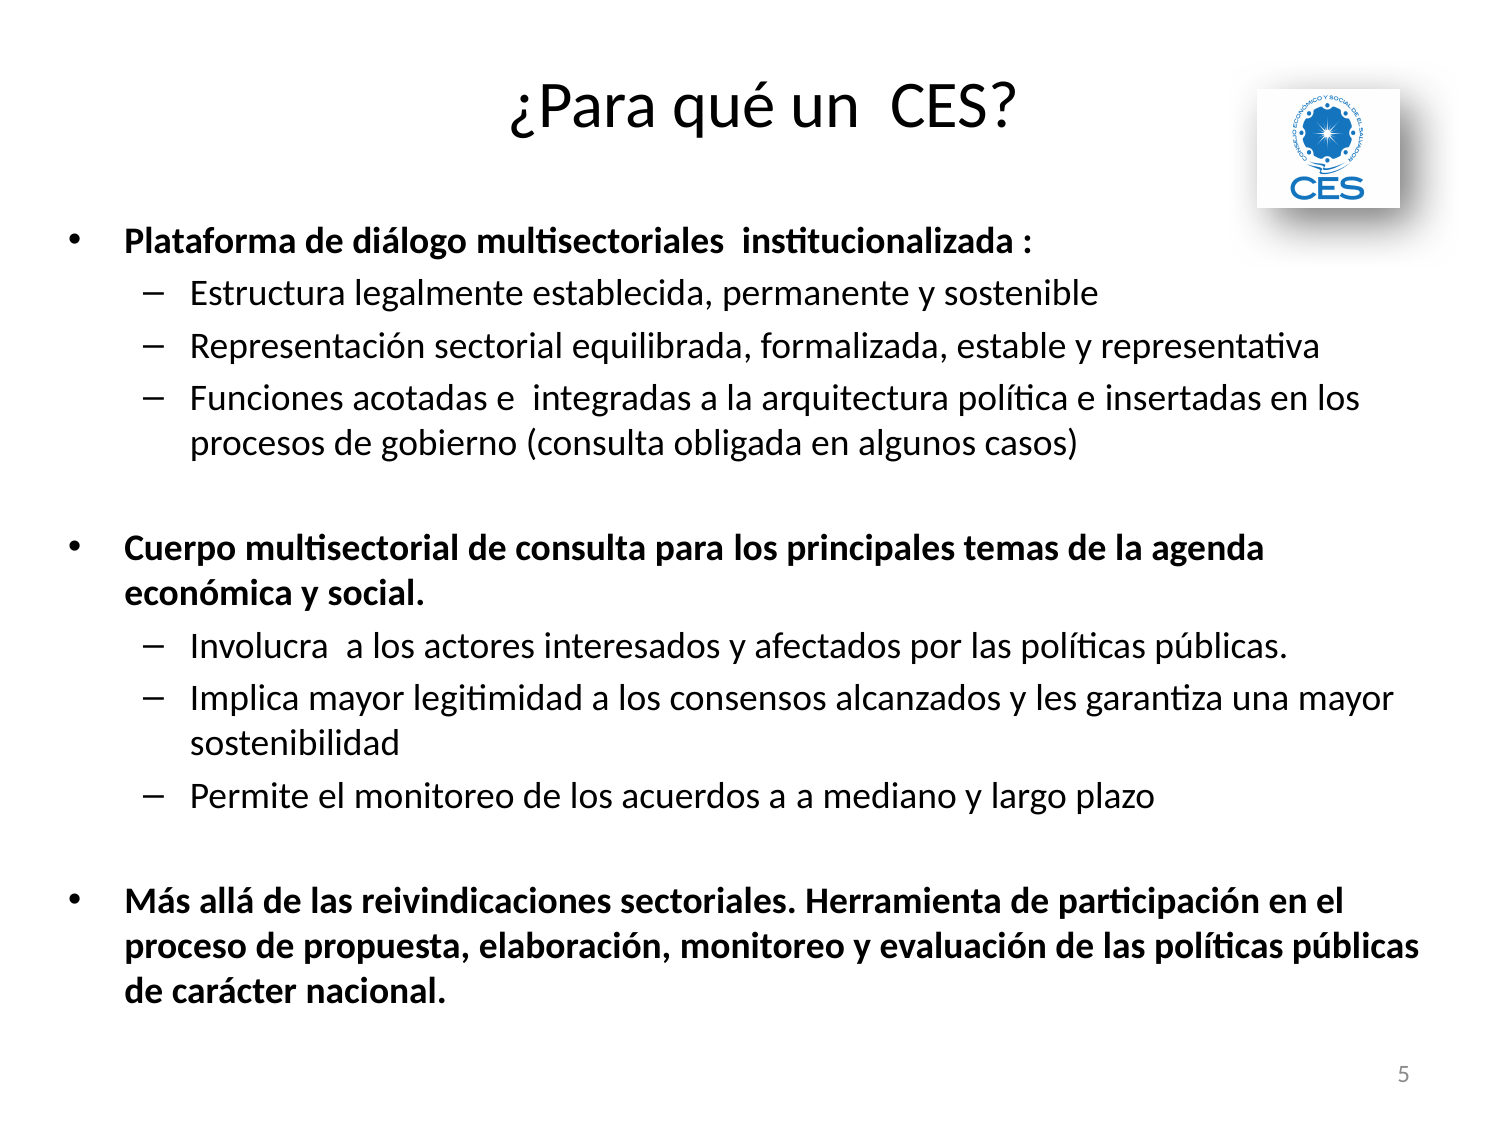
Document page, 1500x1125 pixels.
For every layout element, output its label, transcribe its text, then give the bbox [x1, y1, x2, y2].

title ¿Para qué un CES? [88, 19, 1439, 184]
slide_number 5 [1074, 1042, 1425, 1103]
picture [1257, 89, 1400, 209]
list Plataforma de diálogo multisectoriales institucionalizada : Estructura legalmente establecida, permanente y sostenible Representación sectorial equilibrada, formalizada, estable y representativa Funciones acotadas e integradas a la arquitectura política e insertadas en los procesos de gobierno (consulta obligada en algunos casos) Cuerpo multisectorial de consulta para los principales temas de la agenda económica y social. Involucra a los actores interesados y afectados por las políticas públicas. Implica mayor legitimidad a los consensos alcanzados y les garantiza una mayor sostenibilidad Permite el monitoreo de los acuerdos a a mediano y largo plazo Más allá de las reivindicaciones sectoriales. Herramienta de participación en el proceso de propuesta, elaboración, monitoreo y evaluación de las políticas públicas de carácter nacional. [53, 208, 1447, 1083]
